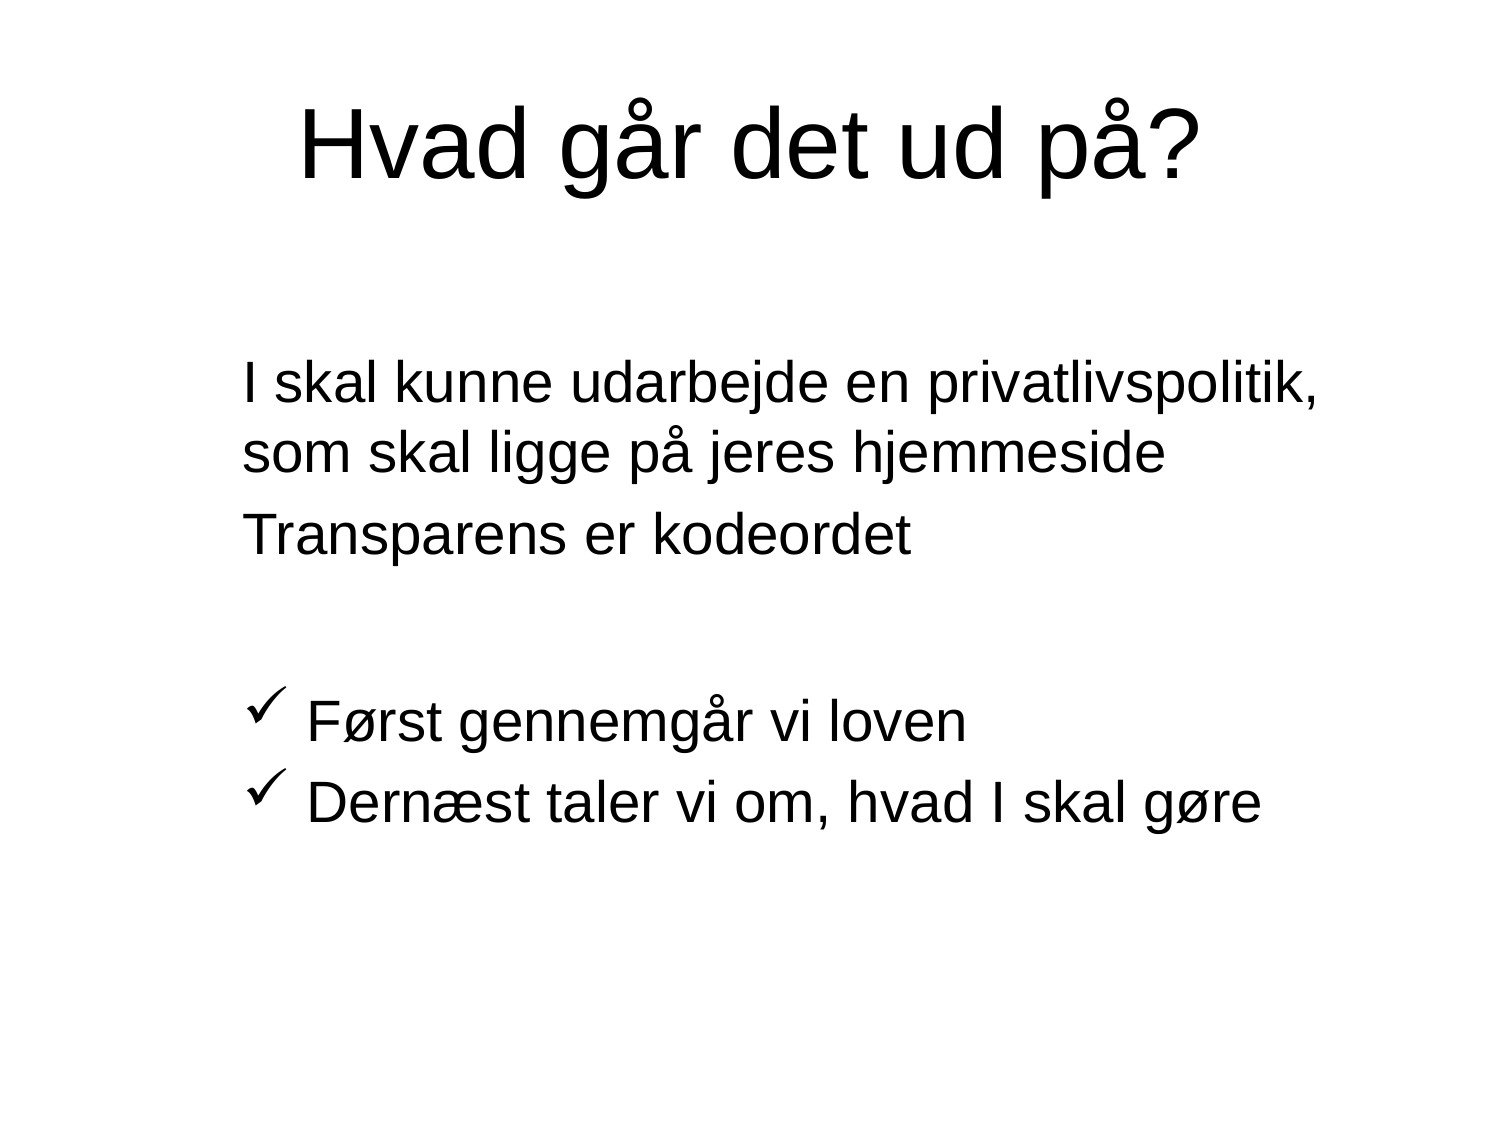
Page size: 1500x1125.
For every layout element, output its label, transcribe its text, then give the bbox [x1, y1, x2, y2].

list I skal kunne udarbejde en privatlivspolitik, som skal ligge på jeres hjemmeside Transparens er kodeordet Først gennemgår vi loven Dernæst taler vi om, hvad I skal gøre [227, 287, 1388, 976]
title Hvad går det ud på? [75, 45, 1425, 233]
